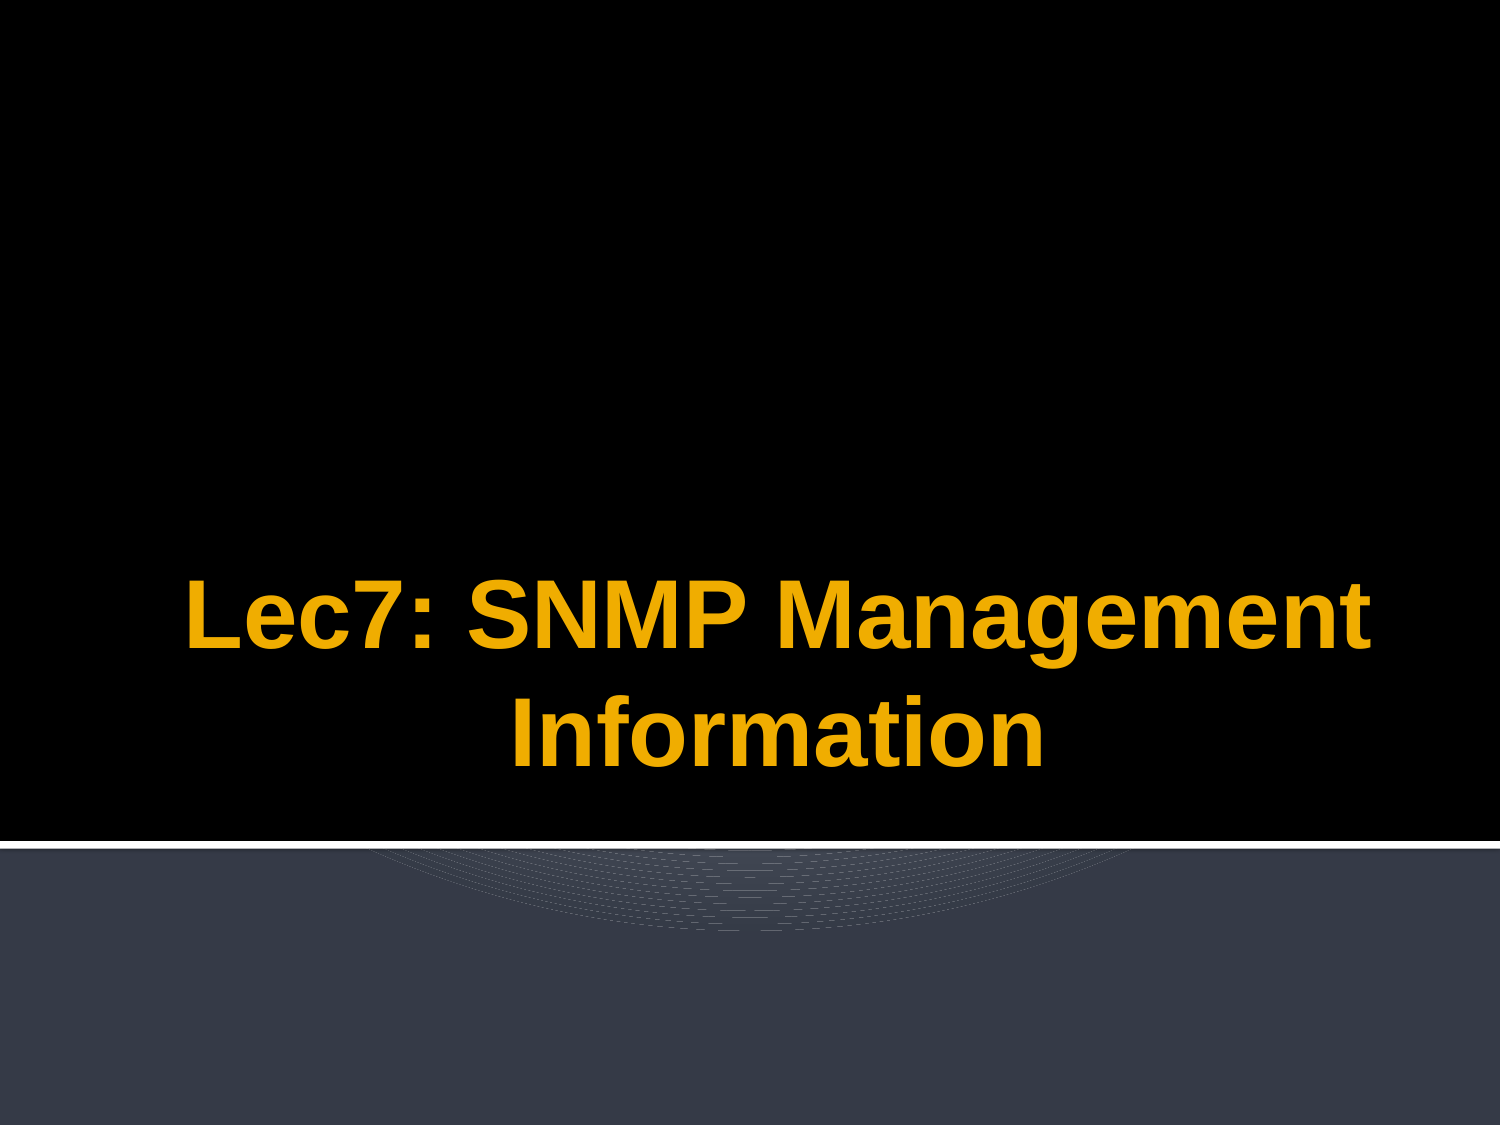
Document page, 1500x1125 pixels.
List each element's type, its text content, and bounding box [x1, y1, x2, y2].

title Lec7: SNMP Management Information [112, 550, 1438, 825]
